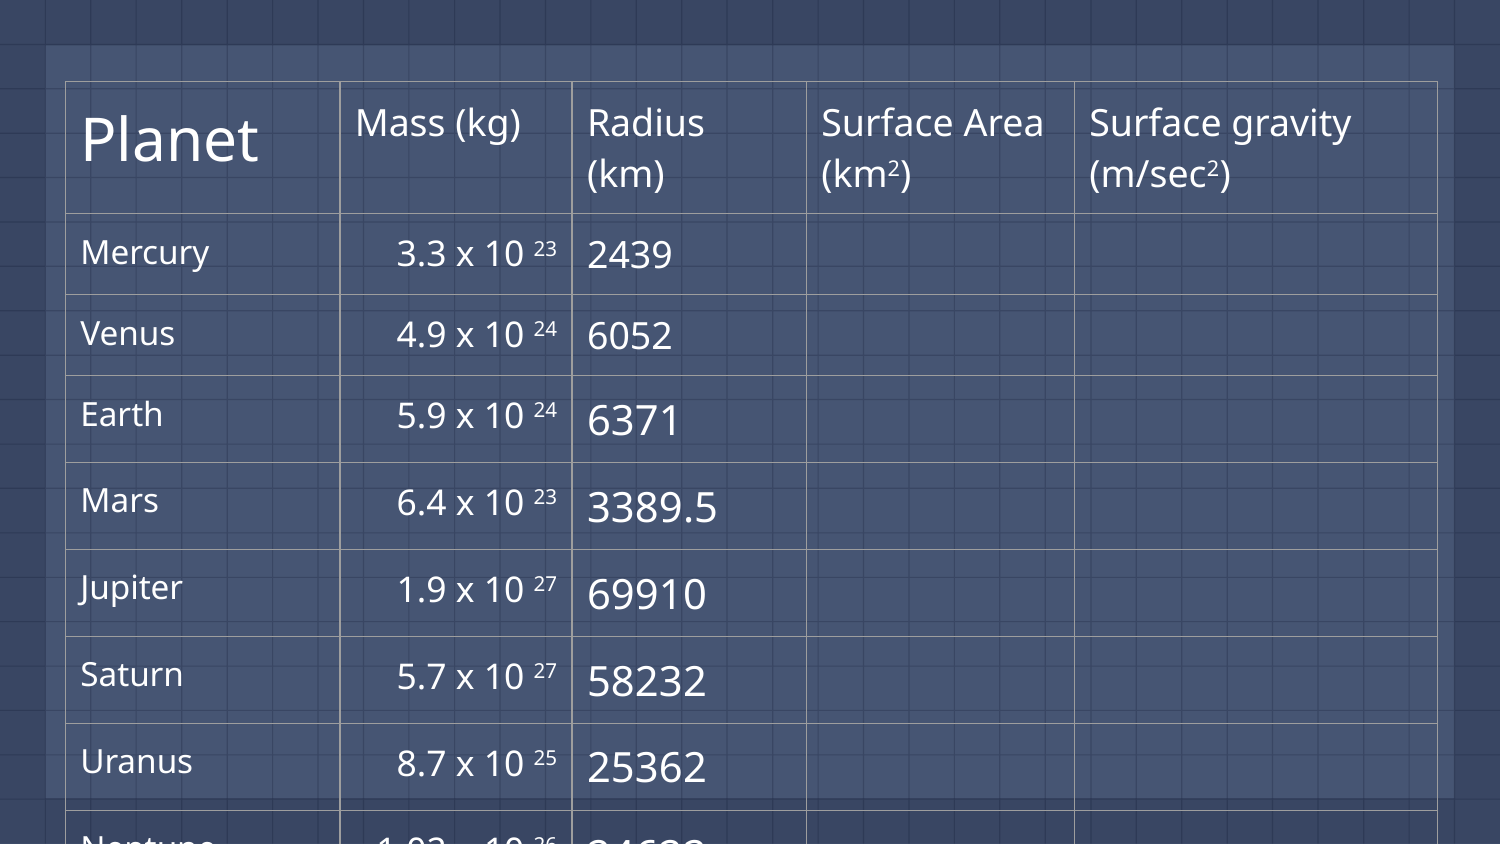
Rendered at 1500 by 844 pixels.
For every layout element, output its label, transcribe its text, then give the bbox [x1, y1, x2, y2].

table_cell [807, 811, 1074, 844]
table_cell Saturn [66, 637, 339, 723]
table_cell [1075, 550, 1437, 636]
table_header Surface Area (km2) [807, 82, 1074, 213]
table_cell 1.9 x 10 27 [341, 550, 571, 636]
table_cell Mars [66, 463, 339, 549]
table_cell [1075, 637, 1437, 723]
table_header Planet [66, 82, 339, 213]
table_cell Uranus [66, 724, 339, 810]
table_cell 5.7 x 10 27 [341, 637, 571, 723]
table_cell [1075, 463, 1437, 549]
table_cell [1075, 724, 1437, 810]
table_cell [1075, 376, 1437, 462]
table_cell Venus [66, 295, 339, 375]
table_header Radius (km) [573, 82, 806, 213]
table_cell Jupiter [66, 550, 339, 636]
table_cell 4.9 x 10 24 [341, 295, 571, 375]
table_header Mass (kg) [341, 82, 571, 213]
table_cell 5.9 x 10 24 [341, 376, 571, 462]
table_cell 2439 [573, 214, 806, 294]
table_cell Mercury [66, 214, 339, 294]
table_cell [807, 637, 1074, 723]
table_cell 8.7 x 10 25 [341, 724, 571, 810]
table_cell [807, 295, 1074, 375]
table_cell 6371 [573, 376, 806, 462]
table_cell [1075, 811, 1437, 844]
table_cell 25362 [573, 724, 806, 810]
table_cell [1075, 295, 1437, 375]
table_header Surface gravity (m/sec2) [1075, 82, 1437, 213]
table_cell 6.4 x 10 23 [341, 463, 571, 549]
table_cell 3.3 x 10 23 [341, 214, 571, 294]
table_cell Earth [66, 376, 339, 462]
table_cell [807, 214, 1074, 294]
table_cell 1.02 x 10 26 [341, 811, 571, 844]
table_cell [807, 376, 1074, 462]
table_cell 6052 [573, 295, 806, 375]
table_cell 3389.5 [573, 463, 806, 549]
table_cell 58232 [573, 637, 806, 723]
table_cell 24622 [573, 811, 806, 844]
table_cell [807, 724, 1074, 810]
table_cell [807, 463, 1074, 549]
table_cell [807, 550, 1074, 636]
table_cell [1075, 214, 1437, 294]
table_cell Neptune [66, 811, 339, 844]
table_cell 69910 [573, 550, 806, 636]
